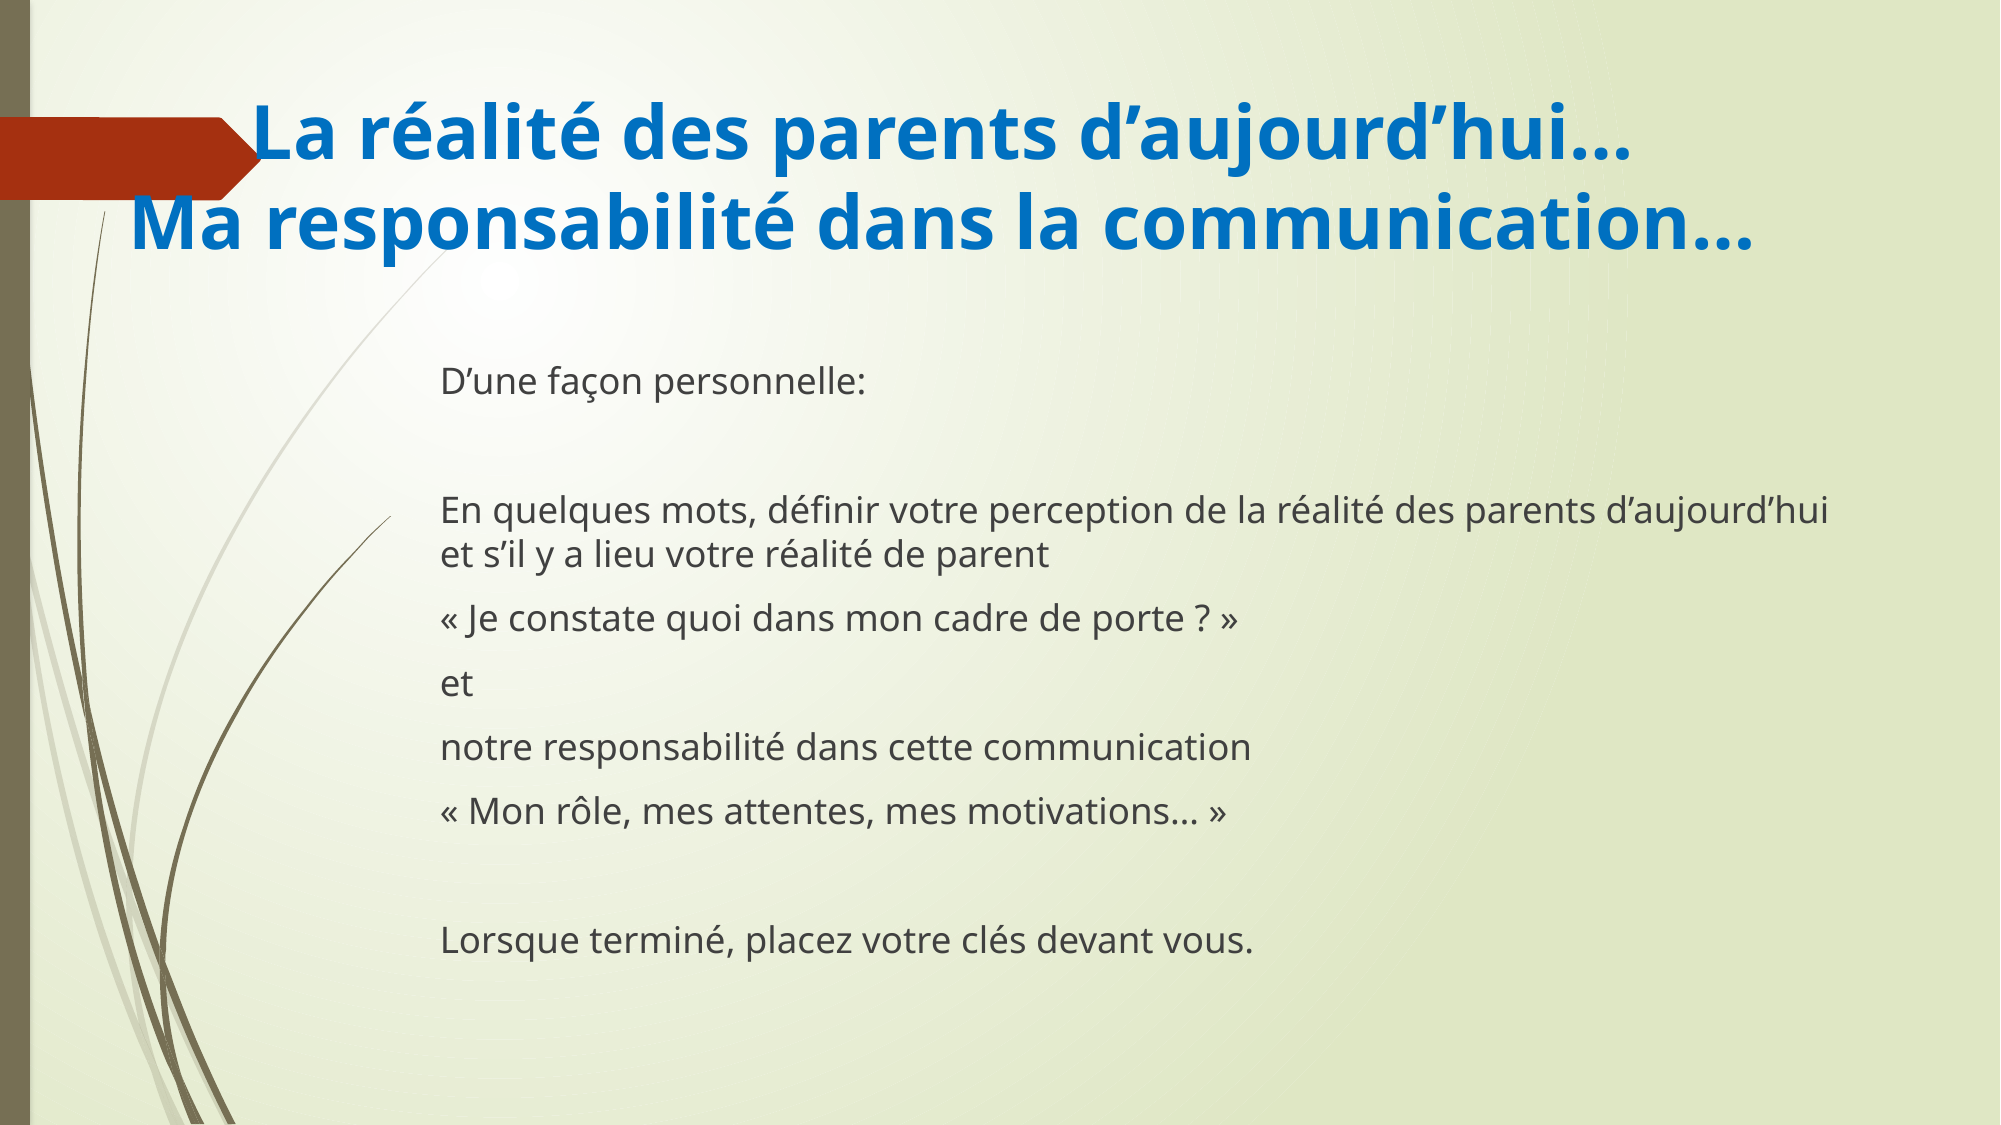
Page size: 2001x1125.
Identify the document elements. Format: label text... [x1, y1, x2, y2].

title La réalité des parents d’aujourd’hui… Ma responsabilité dans la communication… [80, 76, 1806, 285]
list D’une façon personnelle: En quelques mots, définir votre perception de la réalité des parents d’aujourd’hui et s’il y a lieu votre réalité de parent « Je constate quoi dans mon cadre de porte ? » et notre responsabilité dans cette communication « Mon rôle, mes attentes, mes motivations… » Lorsque terminé, placez votre clés devant vous. [424, 350, 1888, 970]
